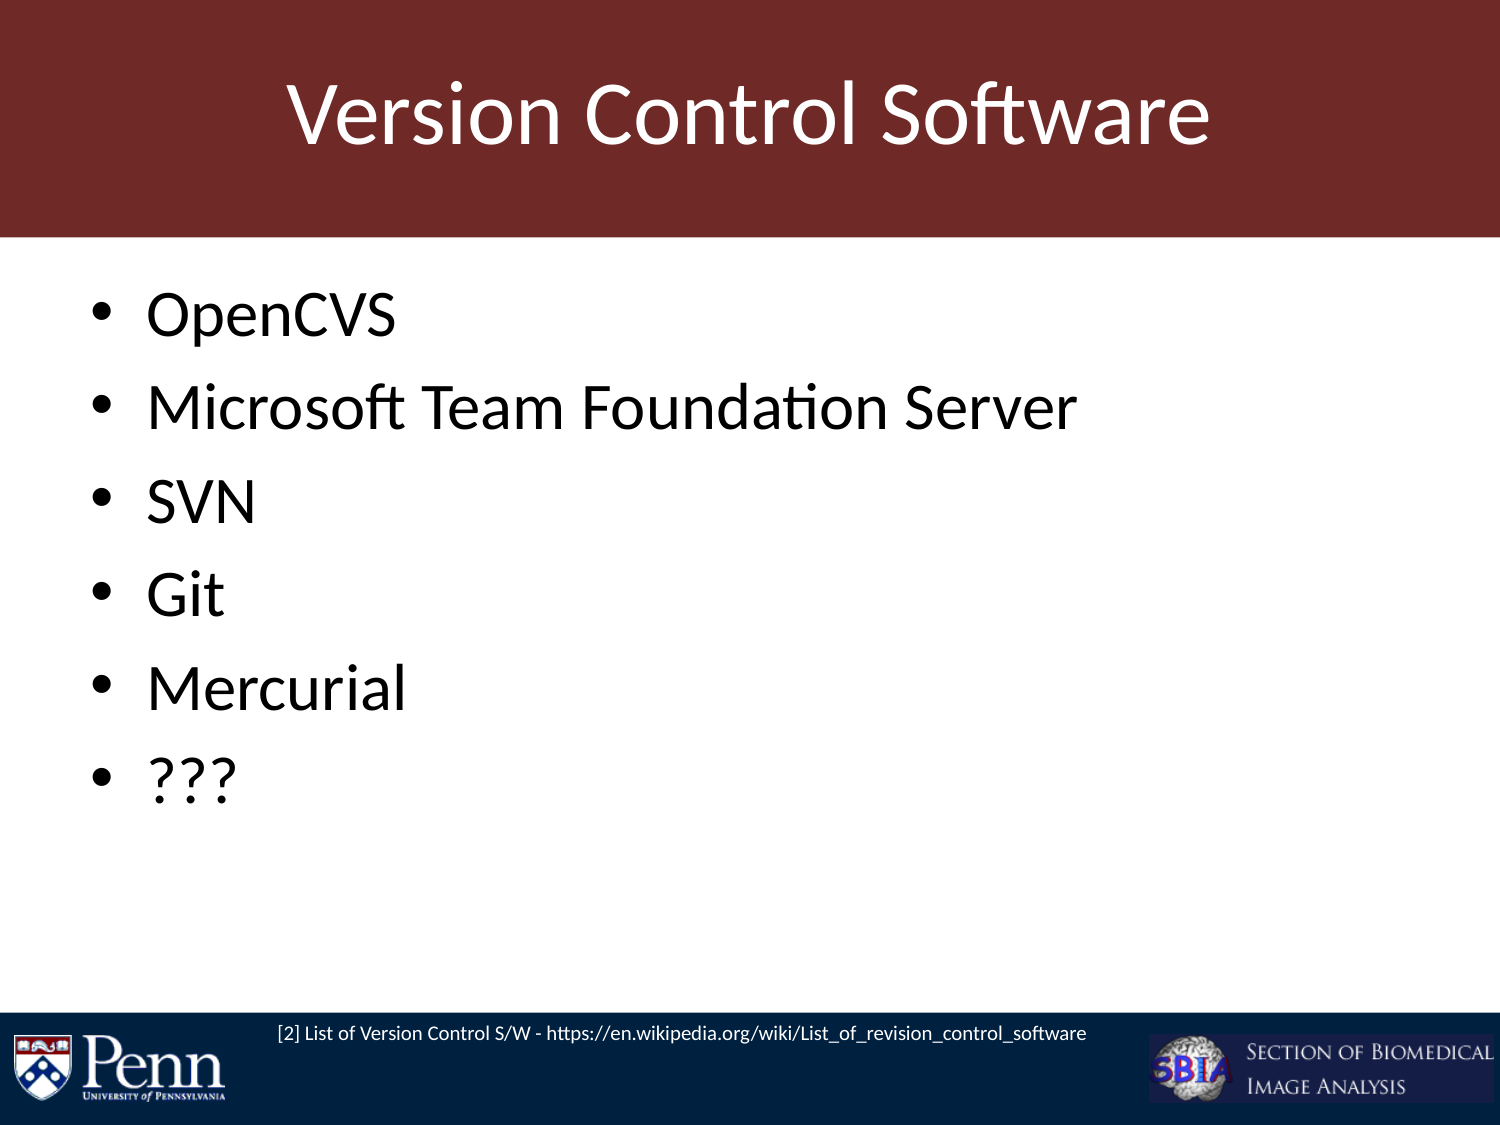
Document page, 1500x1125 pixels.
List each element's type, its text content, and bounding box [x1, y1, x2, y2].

picture [1149, 1034, 1494, 1103]
text_box [2] List of Version Control S/W - https://en.wikipedia.org/wiki/List_of_revision_control_software [262, 1012, 1125, 1053]
title Version Control Software [75, 45, 1425, 238]
list OpenCVS Microsoft Team Foundation Server SVN Git Mercurial ??? [75, 262, 1425, 1013]
picture [14, 1035, 225, 1102]
